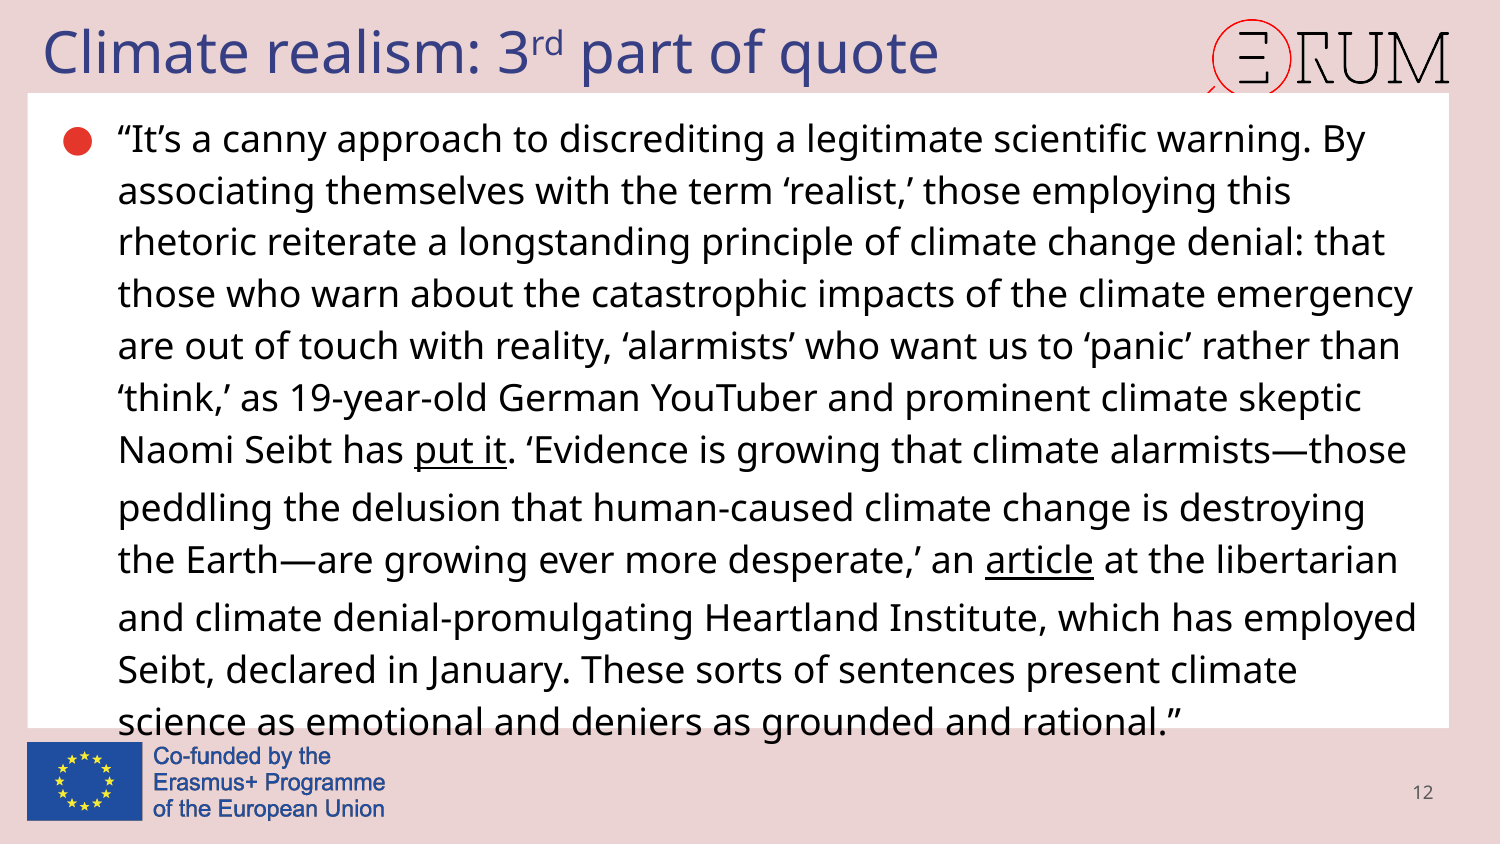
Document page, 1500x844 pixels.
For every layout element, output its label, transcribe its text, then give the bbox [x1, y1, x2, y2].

list “It’s a canny approach to discrediting a legitimate scientific warning. By associating themselves with the term ‘realist,’ those employing this rhetoric reiterate a longstanding principle of climate change denial: that those who warn about the catastrophic impacts of the climate emergency are out of touch with reality, ‘alarmists’ who want us to ‘panic’ rather than ‘think,’ as 19-year-old German YouTuber and prominent climate skeptic Naomi Seibt has put it. ‘Evidence is growing that climate alarmists—those peddling the delusion that human-caused climate change is destroying the Earth—are growing ever more desperate,’ an article at the libertarian and climate denial-promulgating Heartland Institute, which has employed Seibt, declared in January. These sorts of sentences present climate science as emotional and deniers as grounded and rational.” [27, 93, 1449, 729]
picture [1168, 0, 1500, 137]
title Climate realism: 3rd part of quote [27, 0, 1168, 93]
slide_number 12 [1358, 761, 1449, 826]
picture [27, 742, 385, 821]
